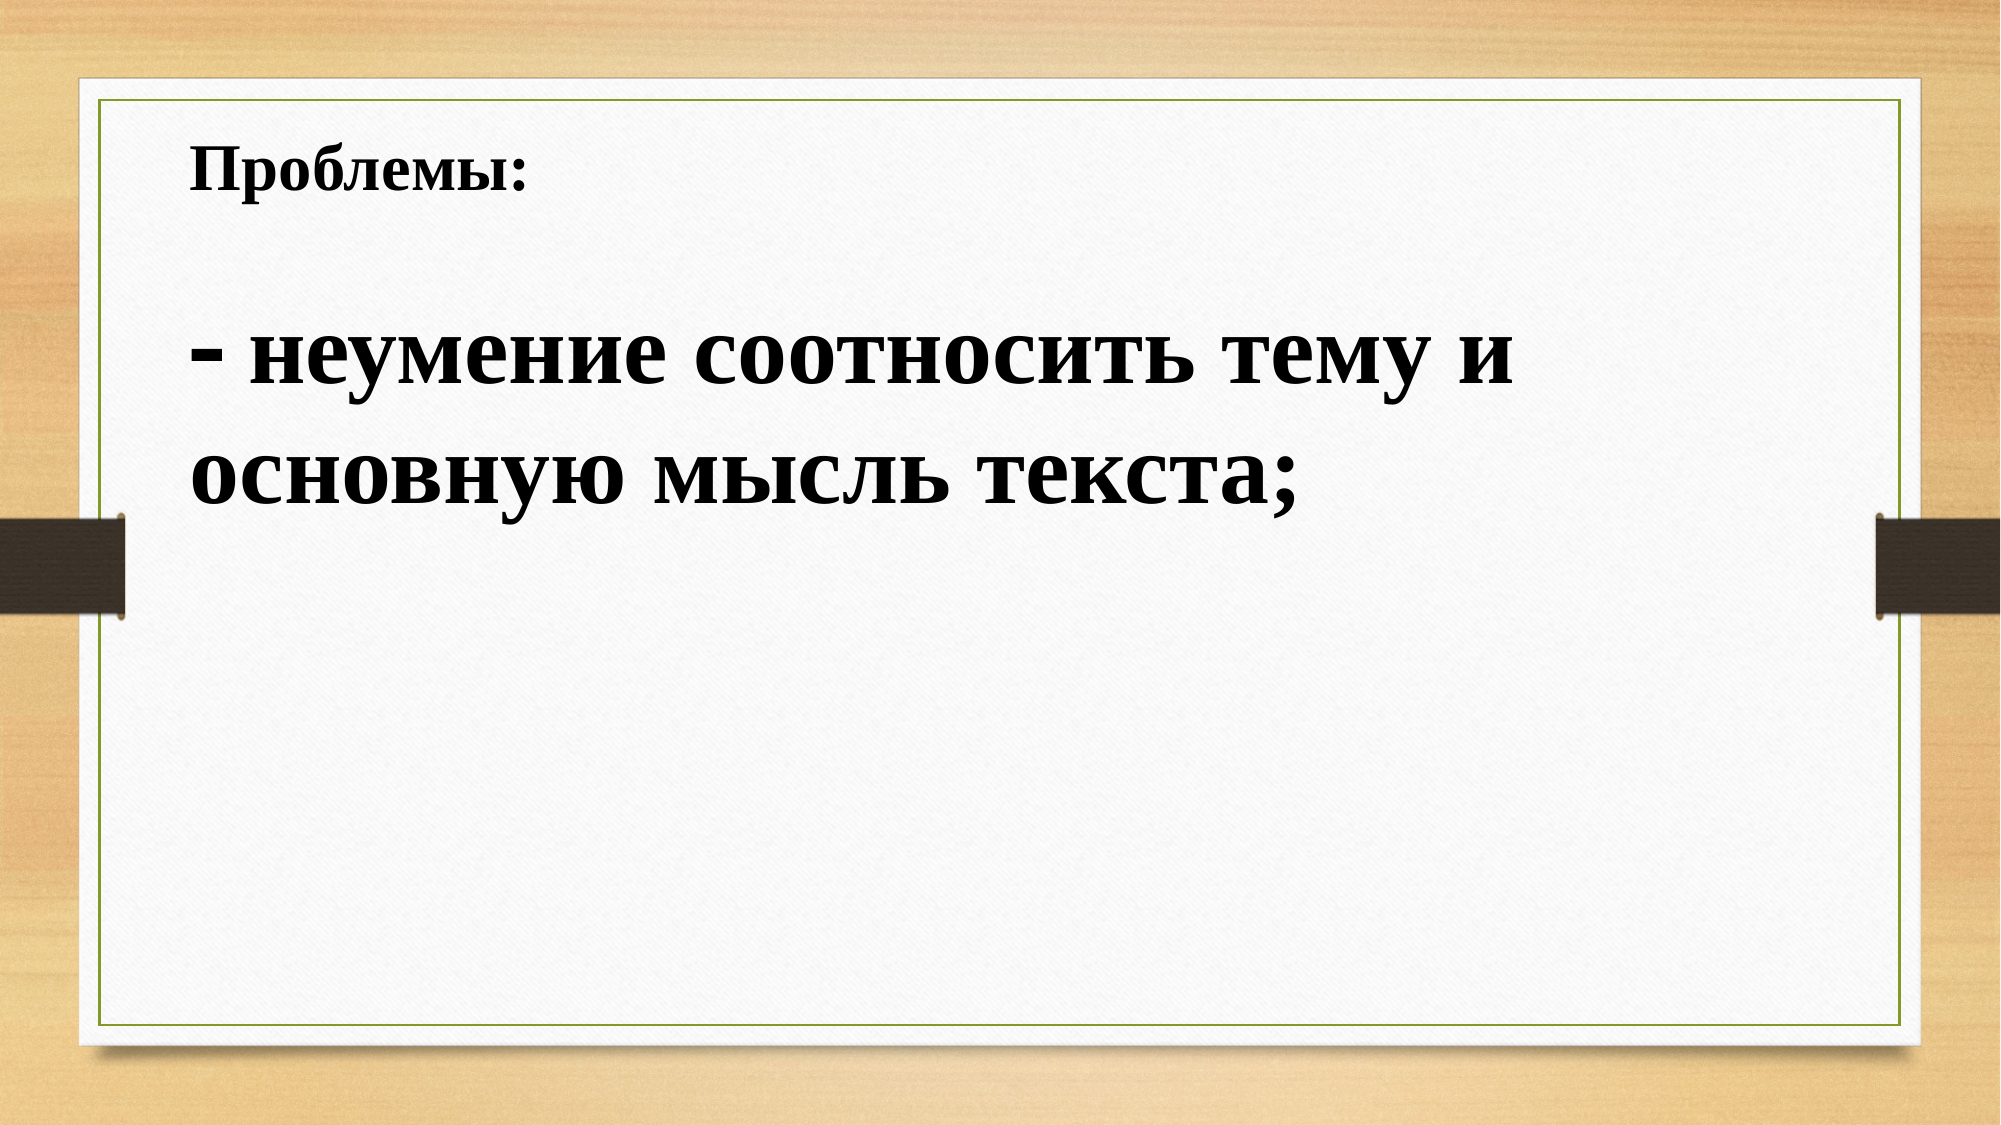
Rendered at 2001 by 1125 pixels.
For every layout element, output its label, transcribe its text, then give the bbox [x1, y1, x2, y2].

text_box Проблемы:  неумение соотносить тему и основную мысль текста; [175, 116, 1802, 531]
picture [0, 0, 2001, 1125]
